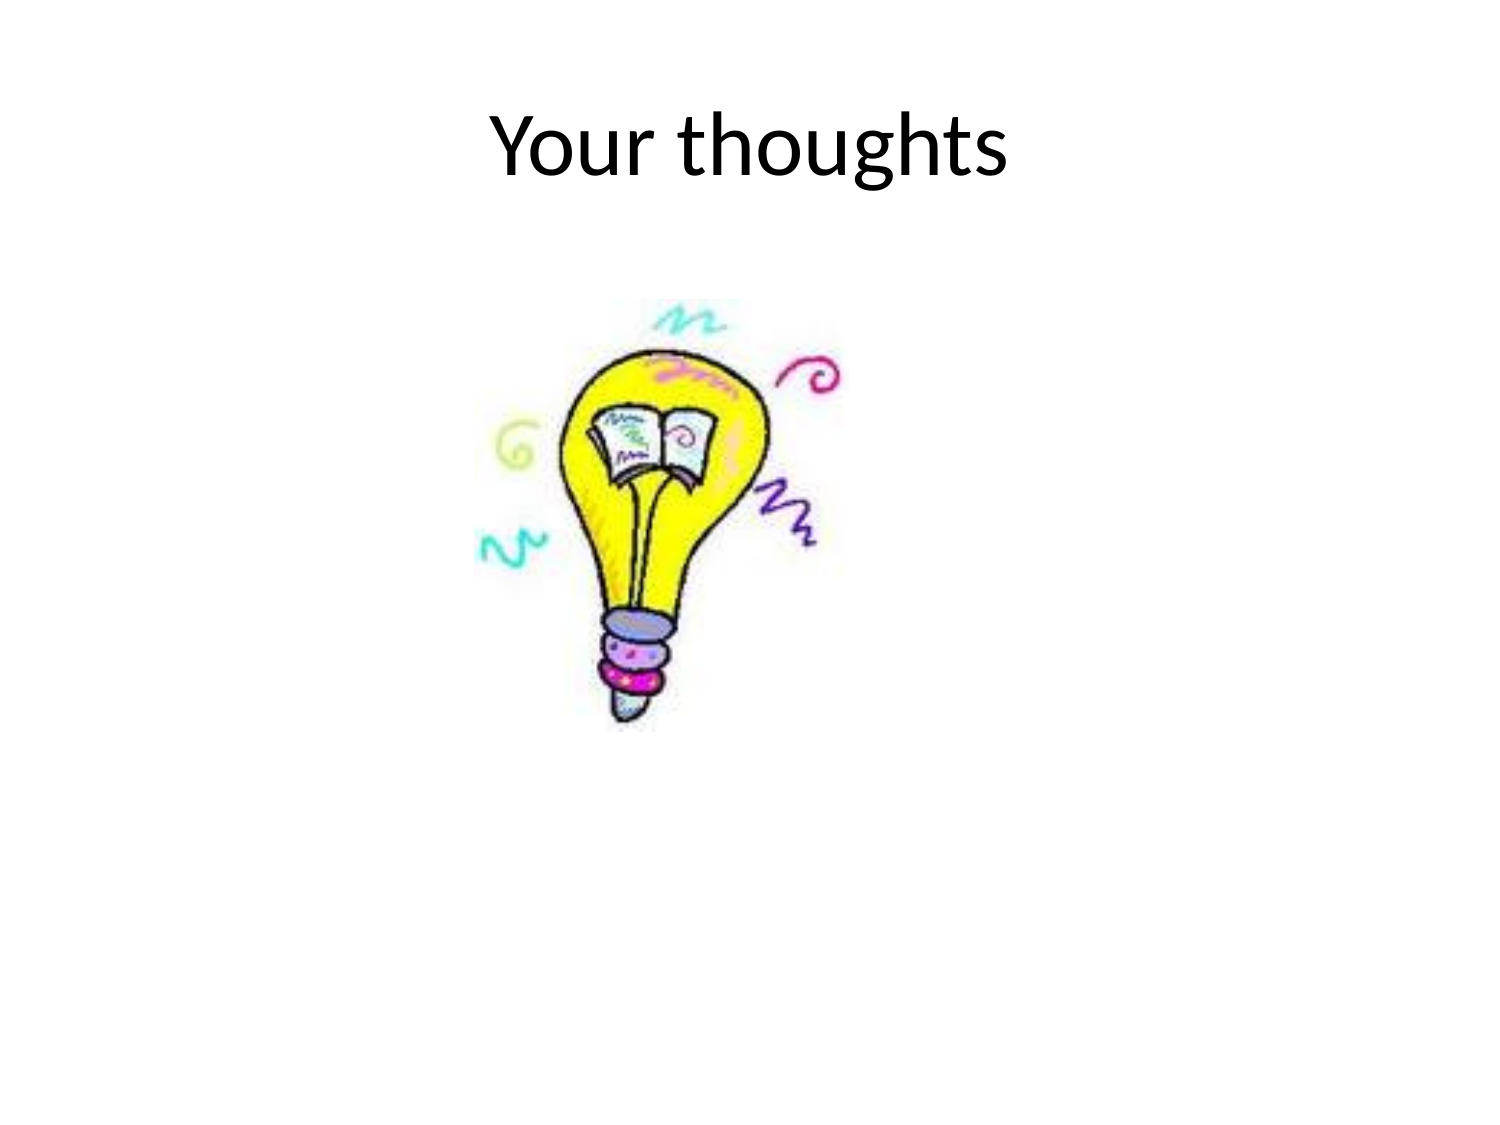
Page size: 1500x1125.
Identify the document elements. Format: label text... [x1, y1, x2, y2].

title Your thoughts [75, 45, 1425, 233]
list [474, 299, 849, 732]
